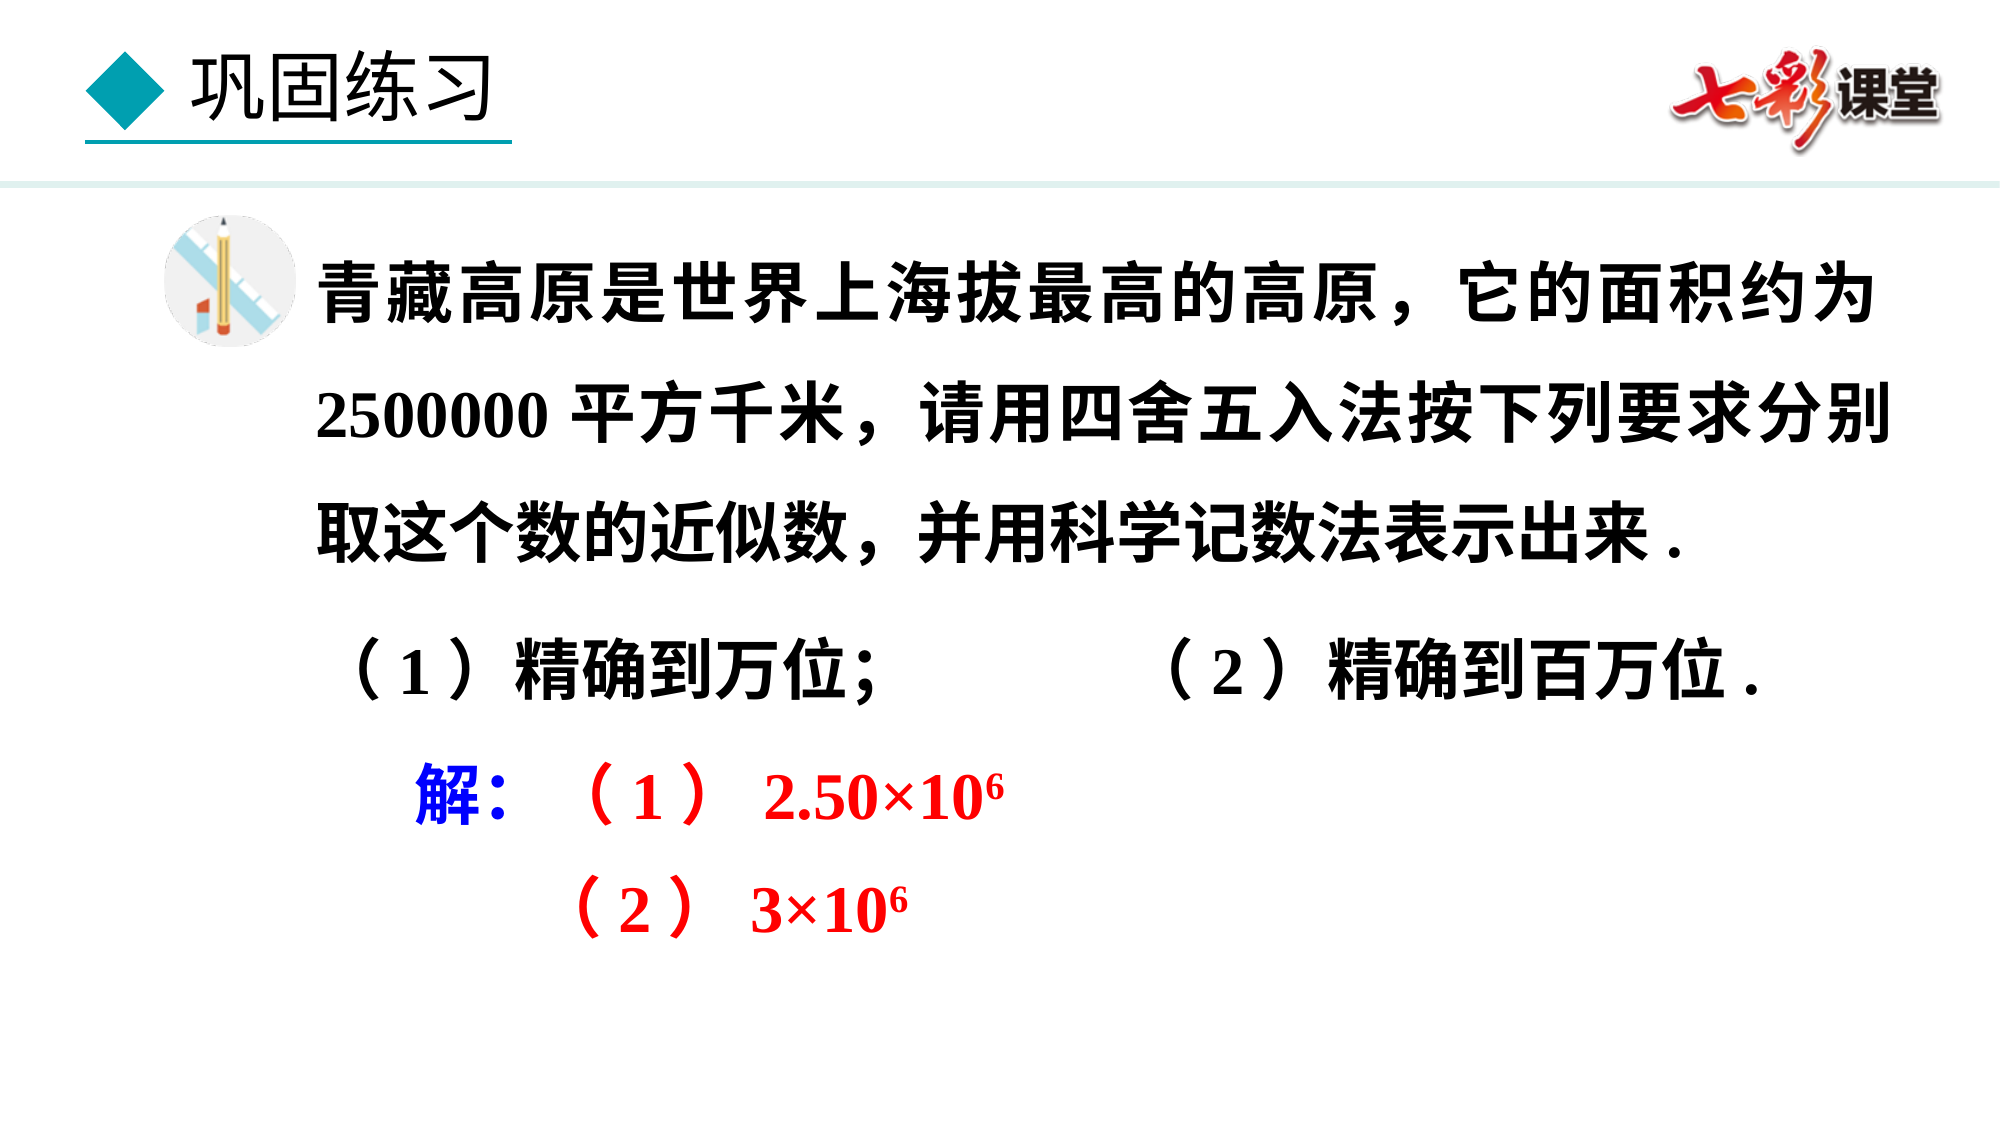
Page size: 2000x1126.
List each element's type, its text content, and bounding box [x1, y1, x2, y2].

picture [1666, 42, 1948, 157]
picture [164, 215, 296, 348]
text_box 解：（1）2.50×106 （2）3×106 [394, 742, 1653, 956]
text_box 青藏高原是世界上海拔最高的高原，它的面积约为2500000平方千米，请用四舍五入法按下列要求分别取这个数的近似数，并用科学记数法表示出来. （1）精确到万位； （2）精确到百万位. [295, 201, 1914, 718]
